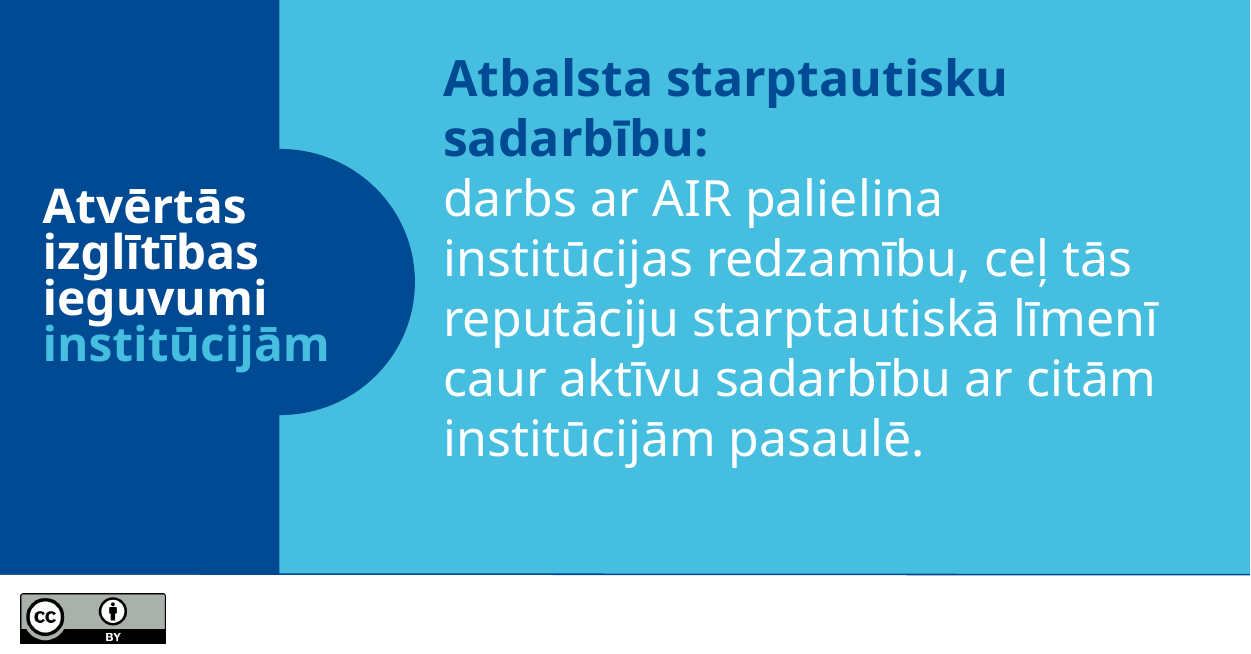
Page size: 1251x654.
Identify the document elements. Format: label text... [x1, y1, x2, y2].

picture [20, 592, 166, 645]
text_box Atvērtās izglītības ieguvumi institūcijām [27, 171, 382, 386]
text_box Atbalsta starptautisku sadarbību: darbs ar AIR palielina institūcijas redzamību, ceļ tās reputāciju starptautiskā līmenī caur aktīvu sadarbību ar citām institūcijām pasaulē. [428, 31, 1178, 482]
text_box [196, 386, 365, 416]
text_box [382, 194, 415, 370]
text_box [0, 0, 280, 573]
text_box [206, 148, 355, 171]
text_box [0, 582, 1250, 654]
